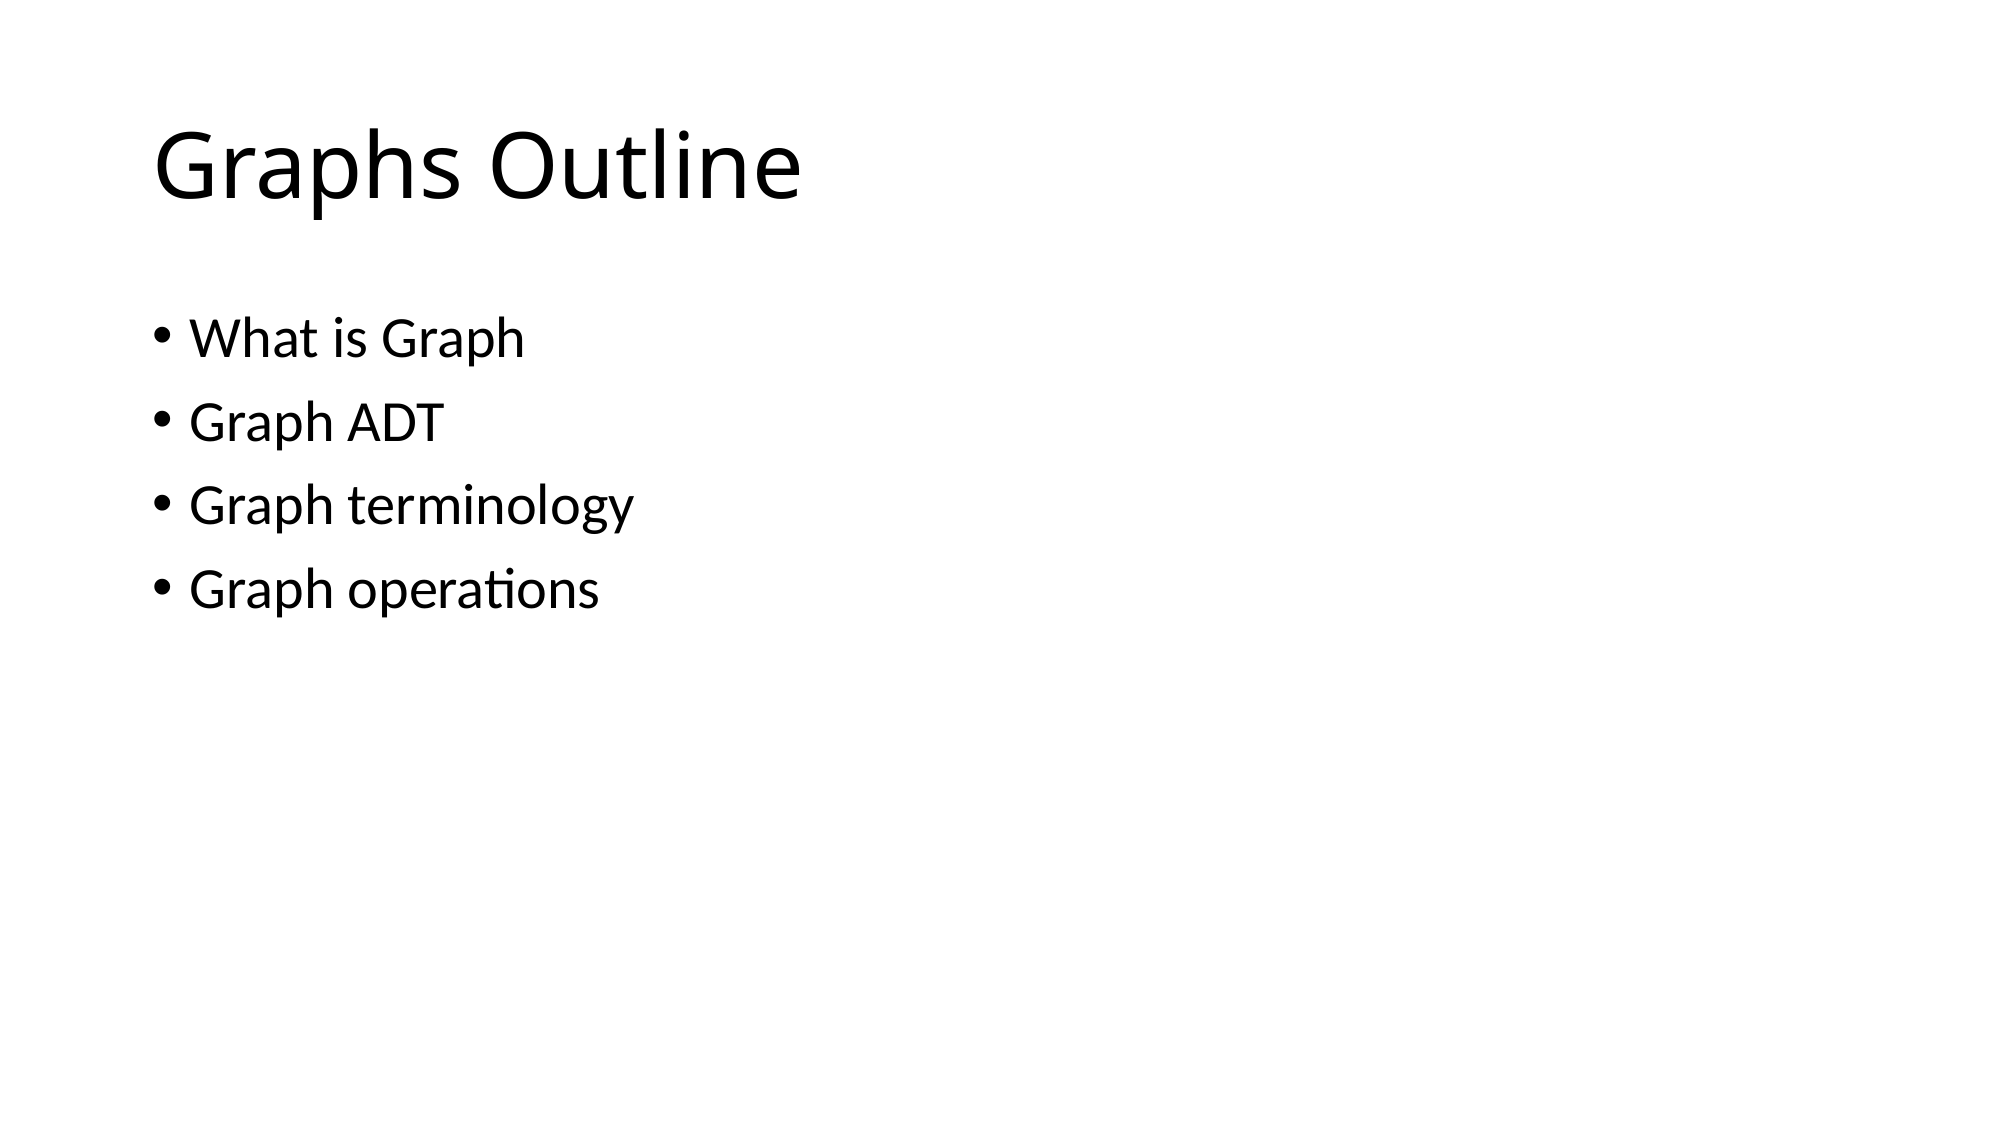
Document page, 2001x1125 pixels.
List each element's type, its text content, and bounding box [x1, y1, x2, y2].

title Graphs Outline [137, 59, 1863, 278]
list What is Graph Graph ADT Graph terminology Graph operations [137, 299, 1863, 1014]
